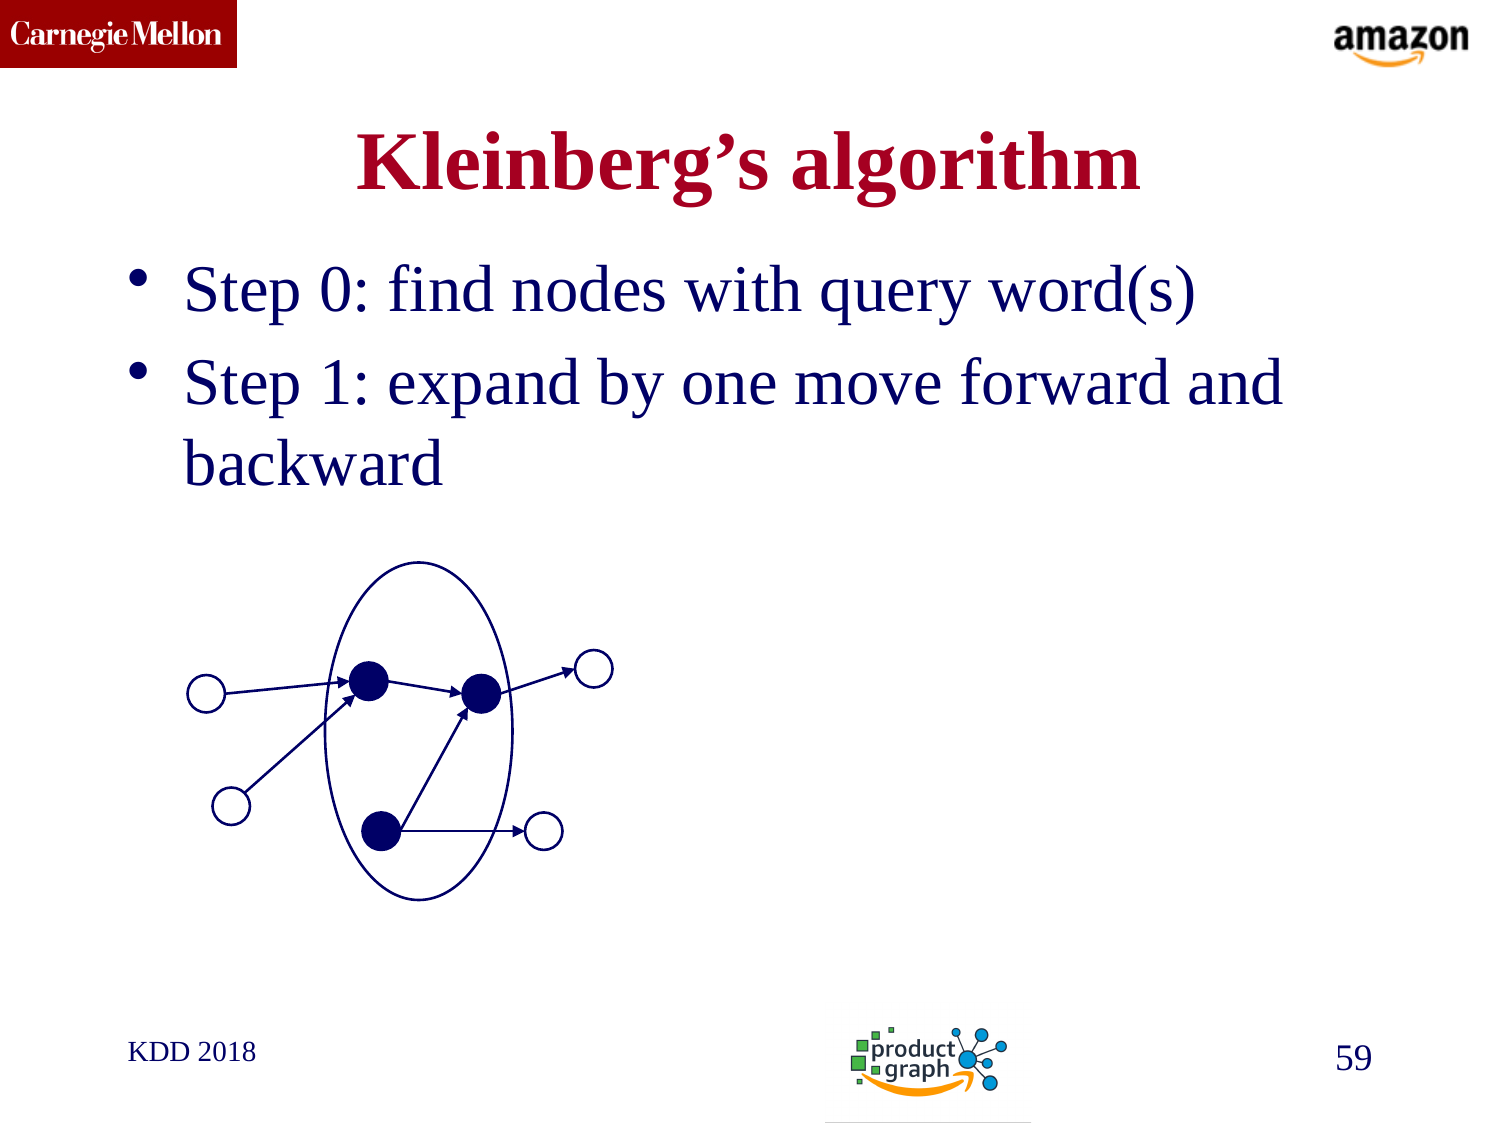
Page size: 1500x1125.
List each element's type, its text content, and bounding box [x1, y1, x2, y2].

text_box [329, 562, 513, 901]
picture [1322, 4, 1484, 88]
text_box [226, 680, 349, 694]
slide_number 59 [1074, 1024, 1388, 1101]
title Kleinberg’s algorithm [112, 99, 1388, 213]
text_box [401, 708, 469, 830]
picture [0, 0, 237, 68]
list Step 0: find nodes with query word(s) Step 1: expand by one move forward and backward [112, 237, 1388, 1001]
text_box [397, 709, 494, 840]
text_box [525, 812, 563, 850]
text_box [187, 675, 224, 713]
text_box [575, 650, 613, 688]
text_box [500, 668, 574, 694]
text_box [388, 680, 462, 694]
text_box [244, 695, 356, 792]
text_box [212, 787, 250, 826]
slide_number KDD 2018 [112, 1024, 426, 1101]
